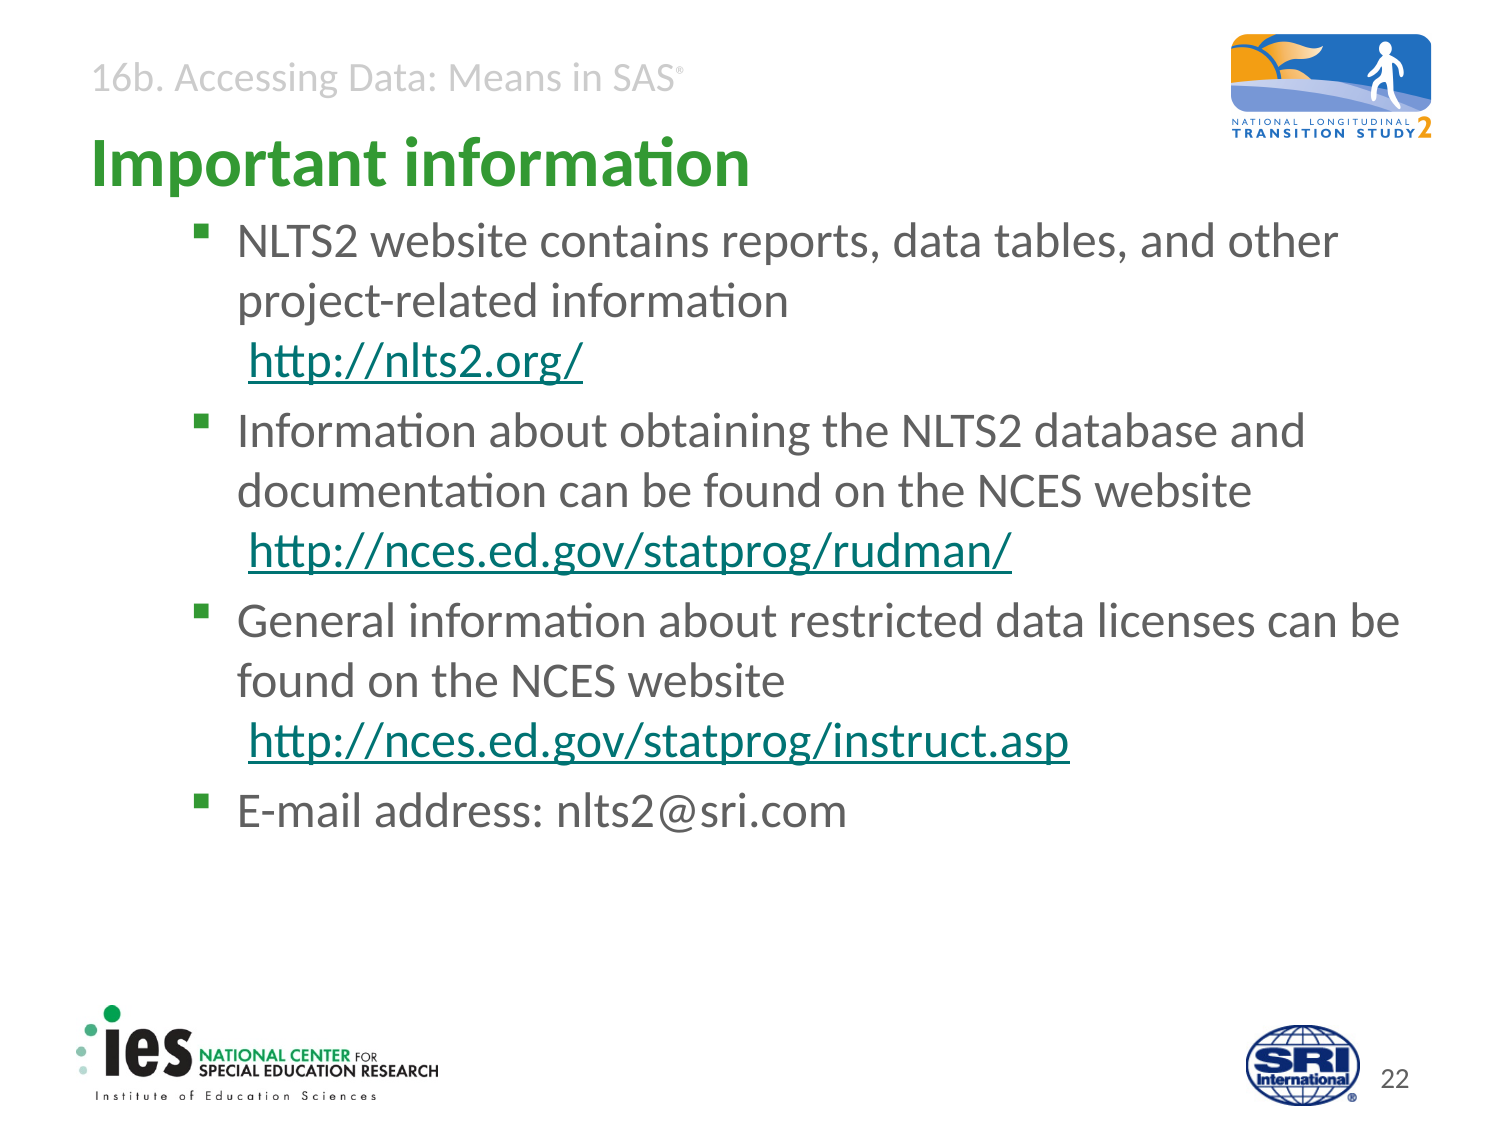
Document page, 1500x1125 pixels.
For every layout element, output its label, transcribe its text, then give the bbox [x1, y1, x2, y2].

title Important information [74, 90, 1426, 226]
picture [76, 1005, 438, 1100]
picture [1246, 1025, 1360, 1106]
slide_number 21 [1321, 1051, 1426, 1125]
list NLTS2 website contains reports, data tables, and other project-related information http://nlts2.org/ Information about obtaining the NLTS2 database and documentation can be found on the NCES website http://nces.ed.gov/statprog/rudman/ General information about restricted data licenses can be found on the NCES website http://nces.ed.gov/statprog/instruct.asp E-mail address: nlts2@sri.com [99, 199, 1451, 943]
